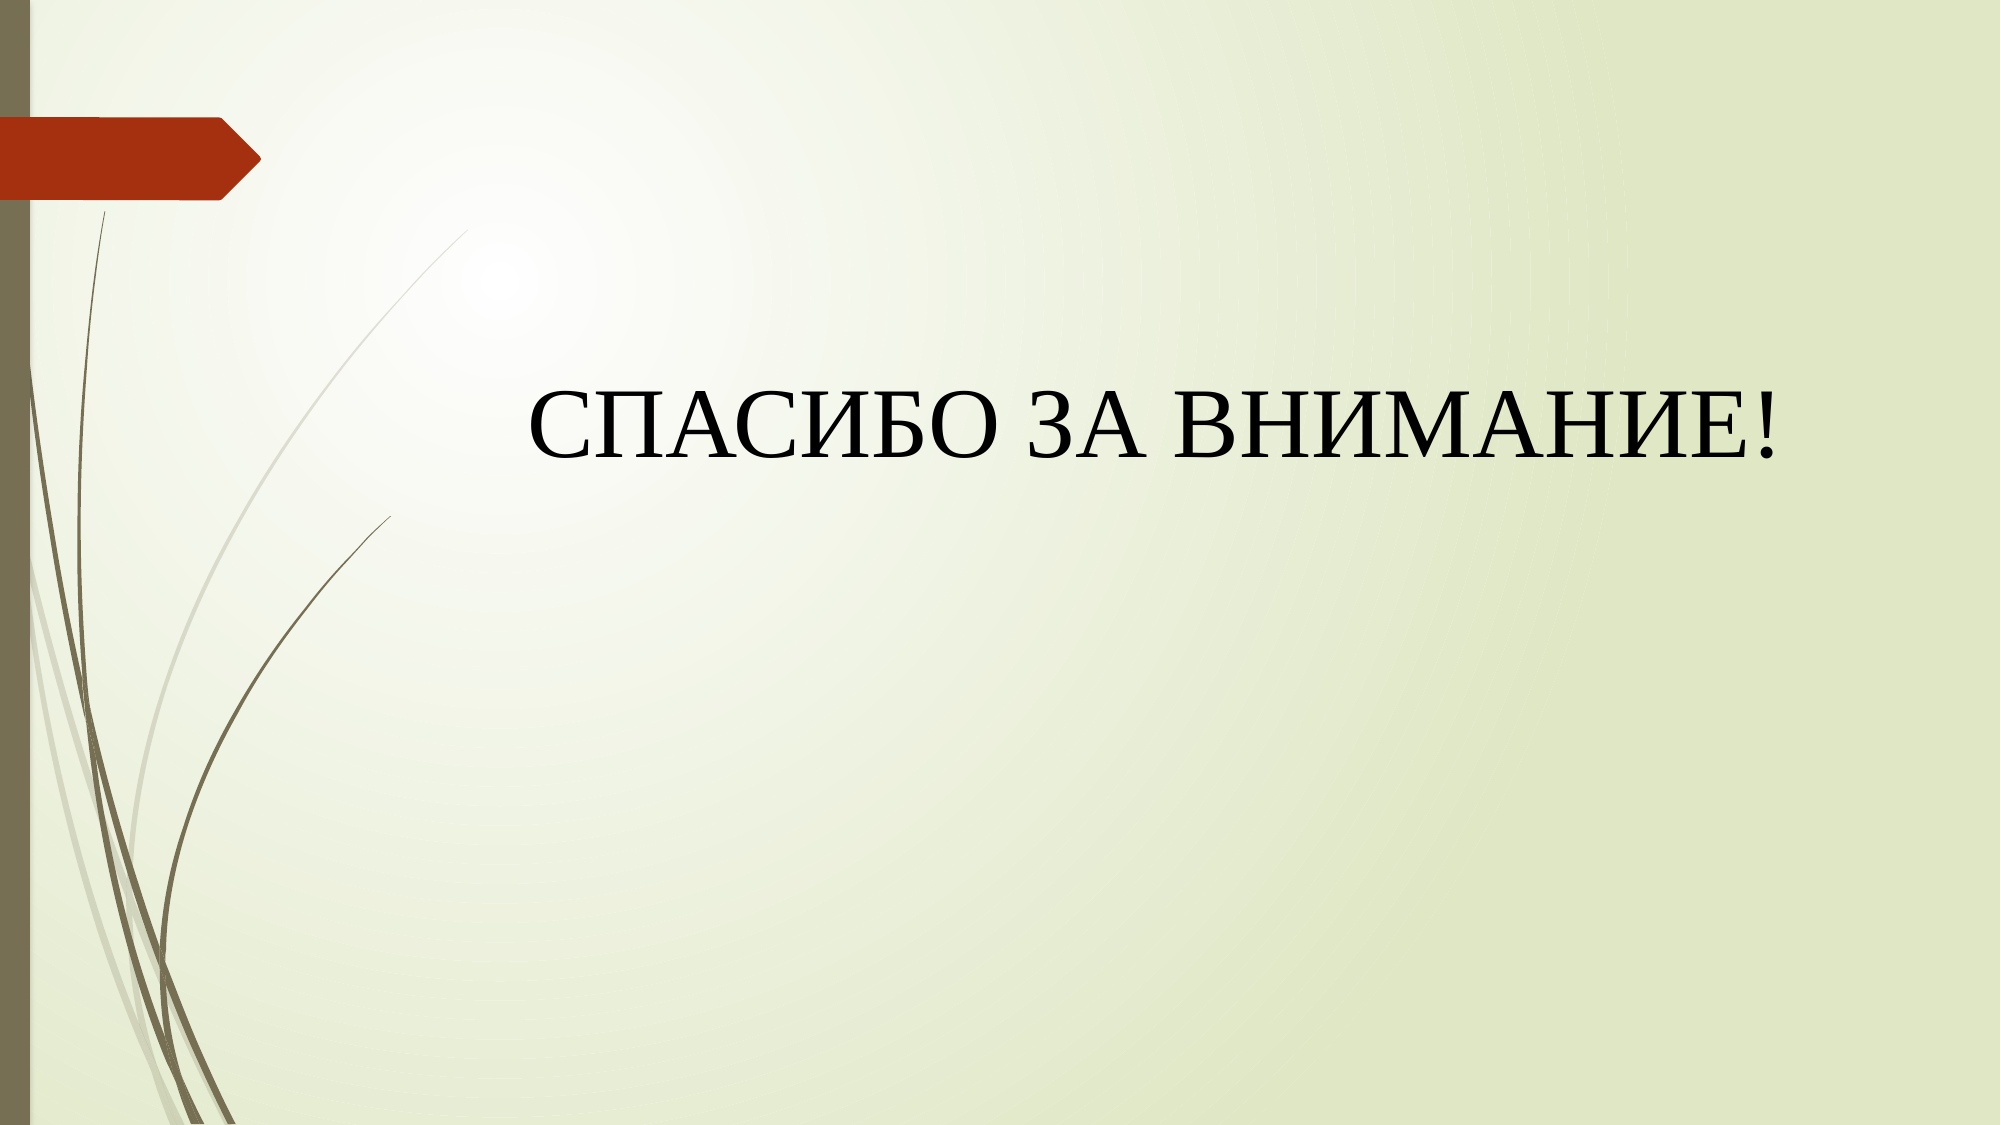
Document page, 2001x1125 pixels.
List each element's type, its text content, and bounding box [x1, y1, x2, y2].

list СПАСИБО ЗА ВНИМАНИЕ! [424, 350, 1888, 970]
